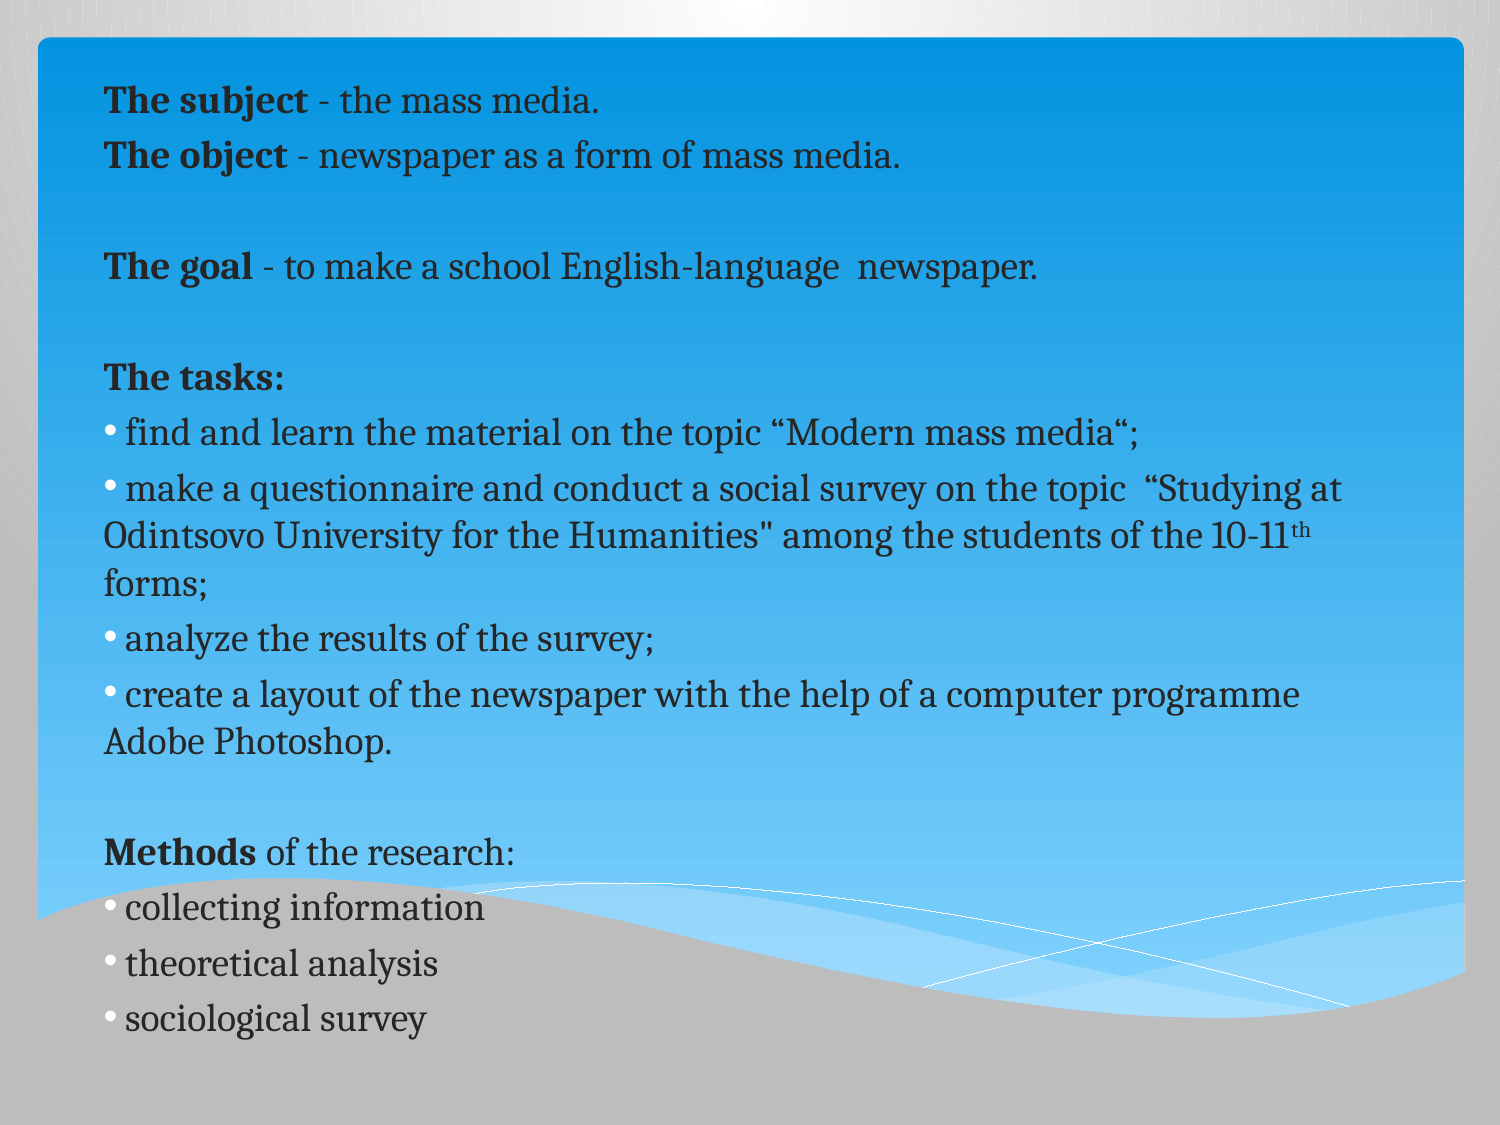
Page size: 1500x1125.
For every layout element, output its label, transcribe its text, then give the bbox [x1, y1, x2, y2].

subtitle The subject - the mass media. The object - newspaper as a form of mass media. The goal - to make a school English-language newspaper. The tasks: find and learn the material on the topic “Modern mass media“; make a questionnaire and conduct a social survey on the topic “Studying at Odintsovo University for the Humanities" among the students of the 10-11th forms; analyze the results of the survey; create a layout of the newspaper with the help of a computer programme Adobe Photoshop. Methods of the research: collecting information theoretical analysis sociological survey [88, 66, 1419, 1055]
